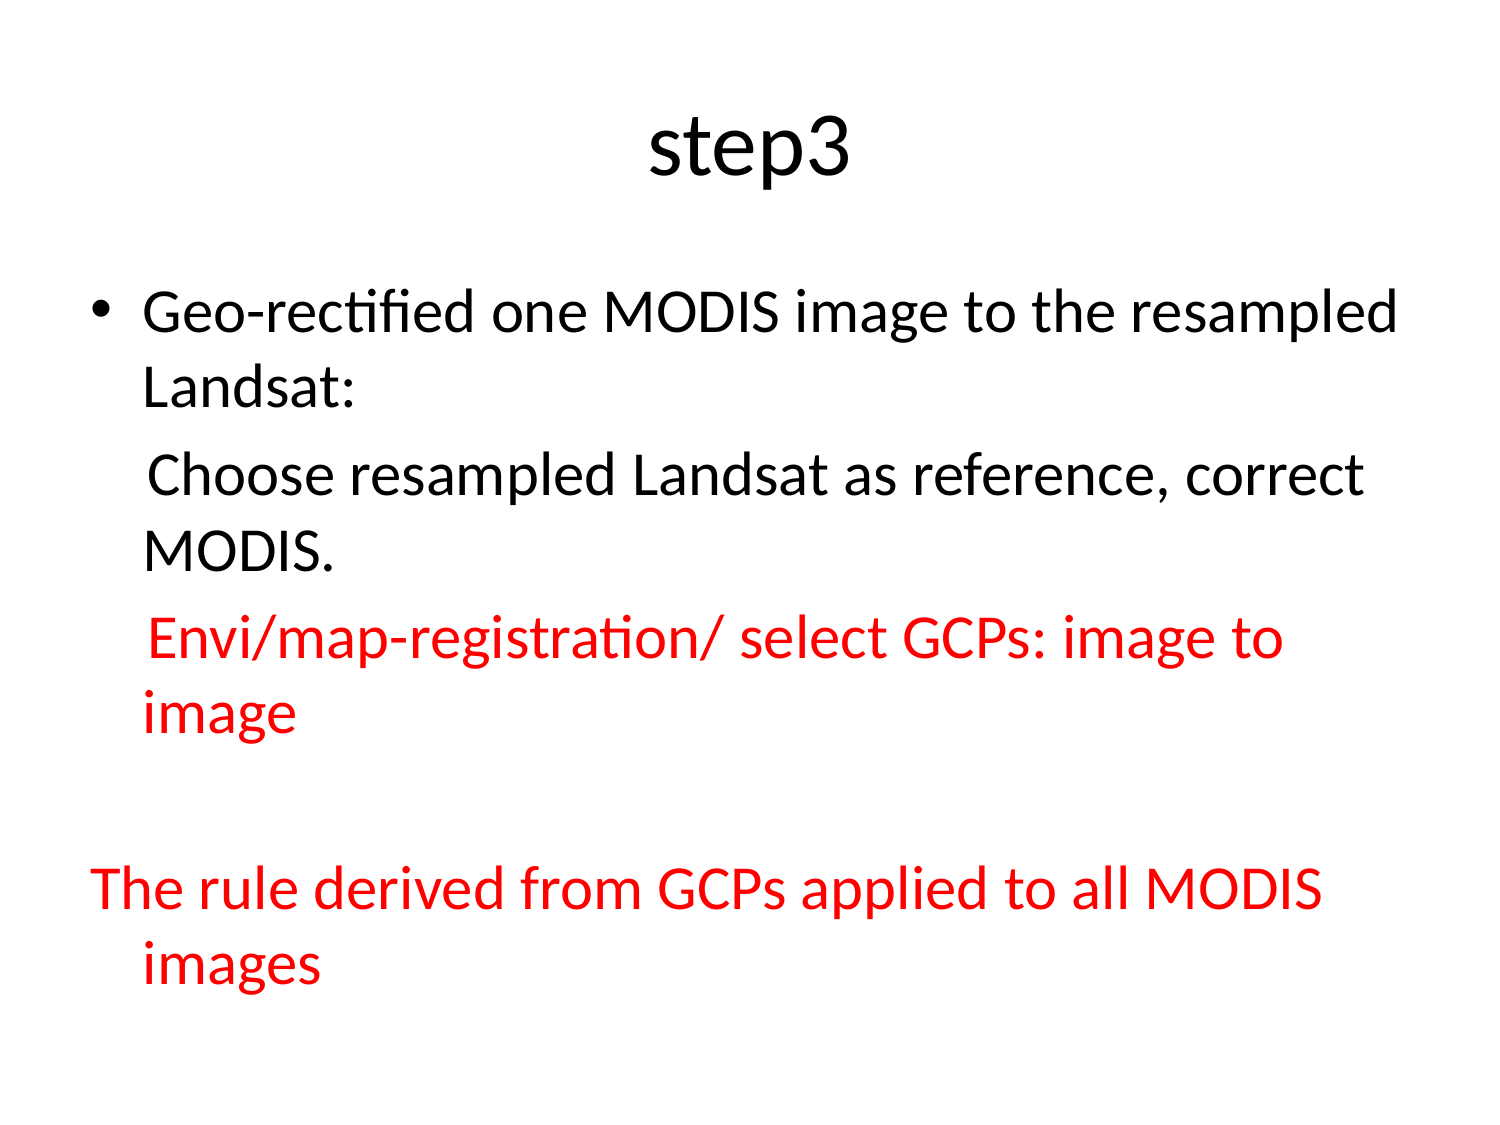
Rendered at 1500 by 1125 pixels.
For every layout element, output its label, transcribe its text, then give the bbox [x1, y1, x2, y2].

title step3 [75, 45, 1425, 233]
list Geo-rectified one MODIS image to the resampled Landsat: Choose resampled Landsat as reference, correct MODIS. Envi/map-registration/ select GCPs: image to image The rule derived from GCPs applied to all MODIS images [75, 262, 1425, 1005]
